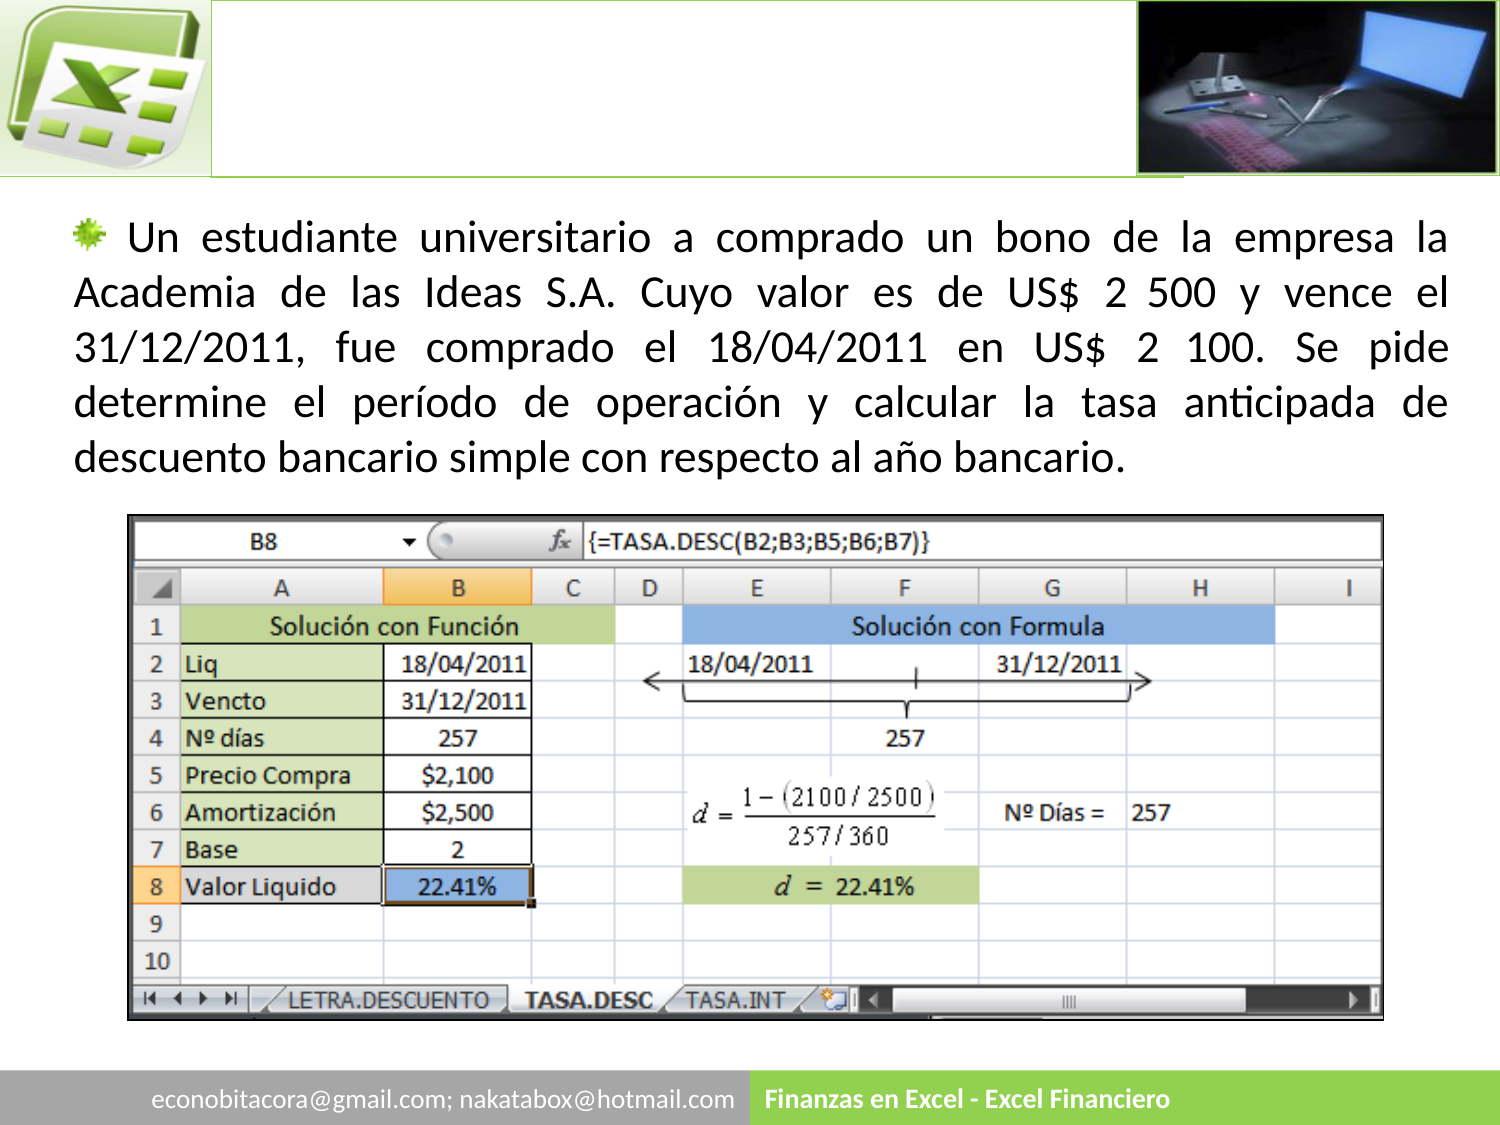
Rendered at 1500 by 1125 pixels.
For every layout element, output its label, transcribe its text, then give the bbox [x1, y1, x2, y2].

picture [128, 515, 1384, 1020]
picture [1136, 0, 1500, 177]
text_box [212, 0, 1134, 178]
text_box Finanzas en Excel - Excel Financiero [749, 1070, 1500, 1125]
picture [73, 218, 106, 251]
text_box econobitacora@gmail.com; nakatabox@hotmail.com [0, 1070, 749, 1125]
picture [0, 0, 212, 177]
text_box Un estudiante universitario a comprado un bono de la empresa la Academia de las Ideas S.A. Cuyo valor es de US$ 2 500 y vence el 31/12/2011, fue comprado el 18/04/2011 en US$ 2 100. Se pide determine el período de operación y calcular la tasa anticipada de descuento bancario simple con respecto al año bancario. [58, 199, 1465, 985]
